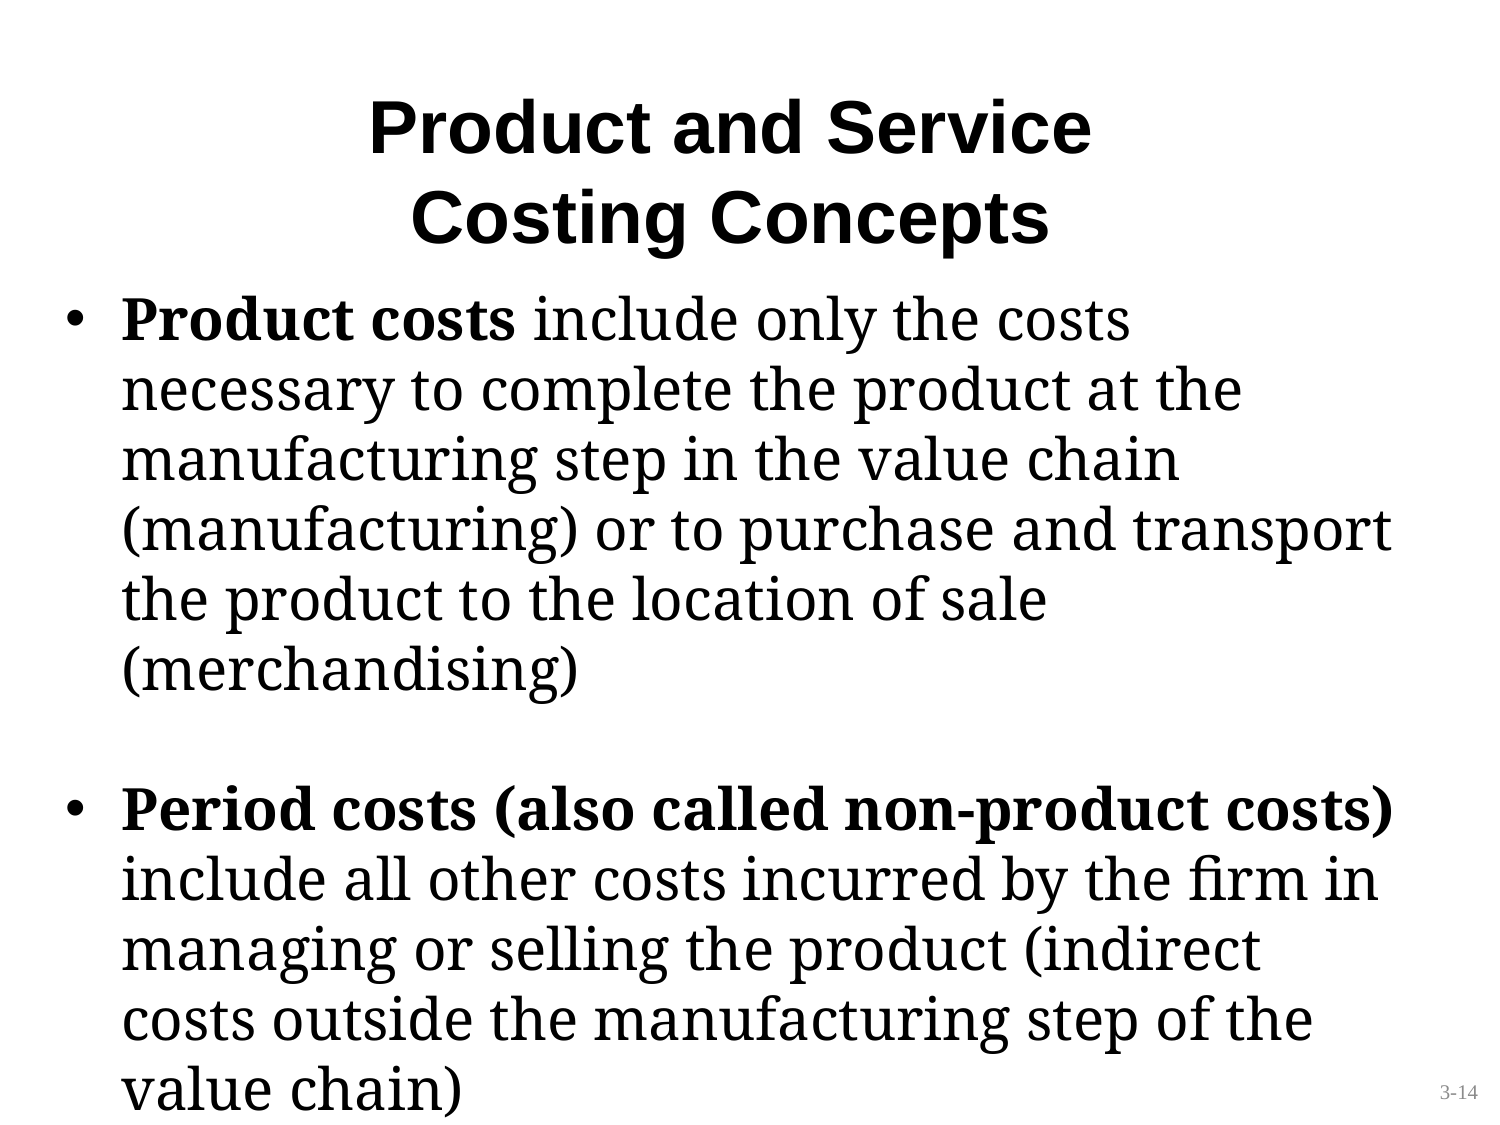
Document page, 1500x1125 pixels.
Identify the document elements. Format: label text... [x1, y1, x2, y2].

list Product costs include only the costs necessary to complete the product at the manufacturing step in the value chain (manufacturing) or to purchase and transport the product to the location of sale (merchandising) Period costs (also called non-product costs) include all other costs incurred by the firm in managing or selling the product (indirect costs outside the manufacturing step of the value chain) [49, 274, 1426, 1051]
title Product and Service Costing Concepts [262, 74, 1201, 263]
slide_number 3-14 [1417, 1068, 1494, 1114]
